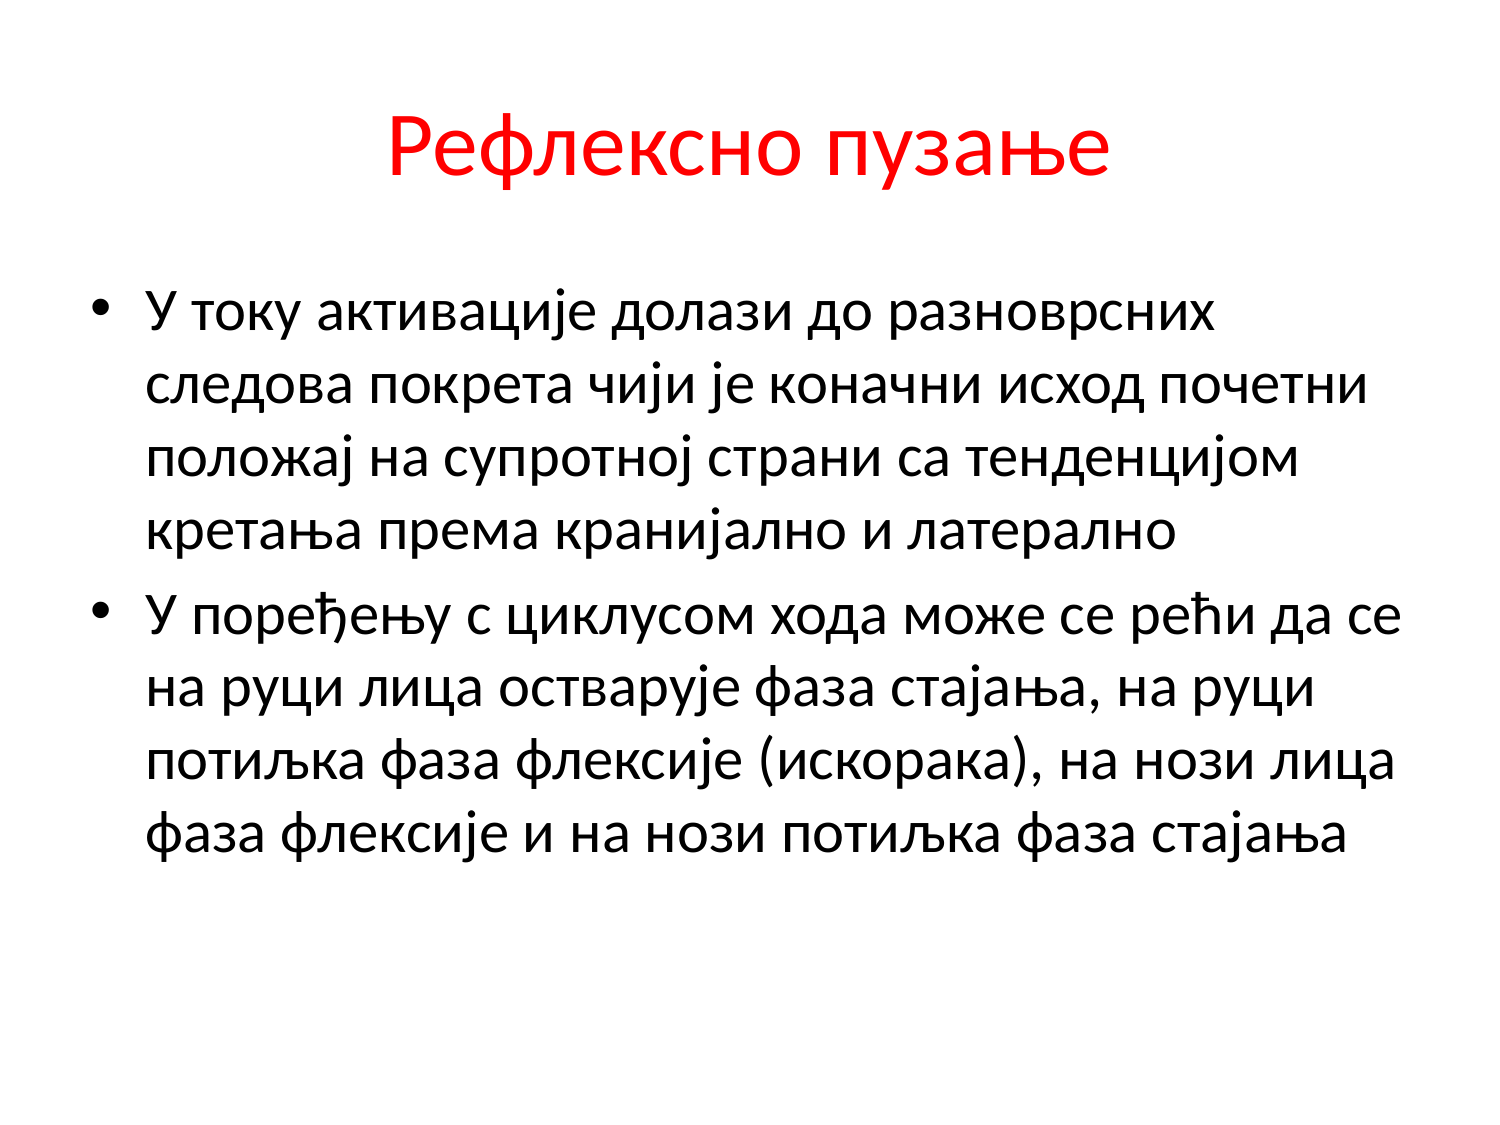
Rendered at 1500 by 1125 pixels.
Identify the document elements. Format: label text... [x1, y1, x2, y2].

list У току активације долази до разноврсних следова покрета чији је коначни исход почетни положај на супротној страни са тенденцијом кретања према кранијално и латерално У поређењу с циклусом хода може се рећи да се на руци лица остварује фаза стајања, на руци потиљка фаза флексије (искорака), на нози лица фаза флексије и на нози потиљка фаза стајања [75, 262, 1425, 1005]
title Рефлексно пузање [75, 45, 1425, 233]
